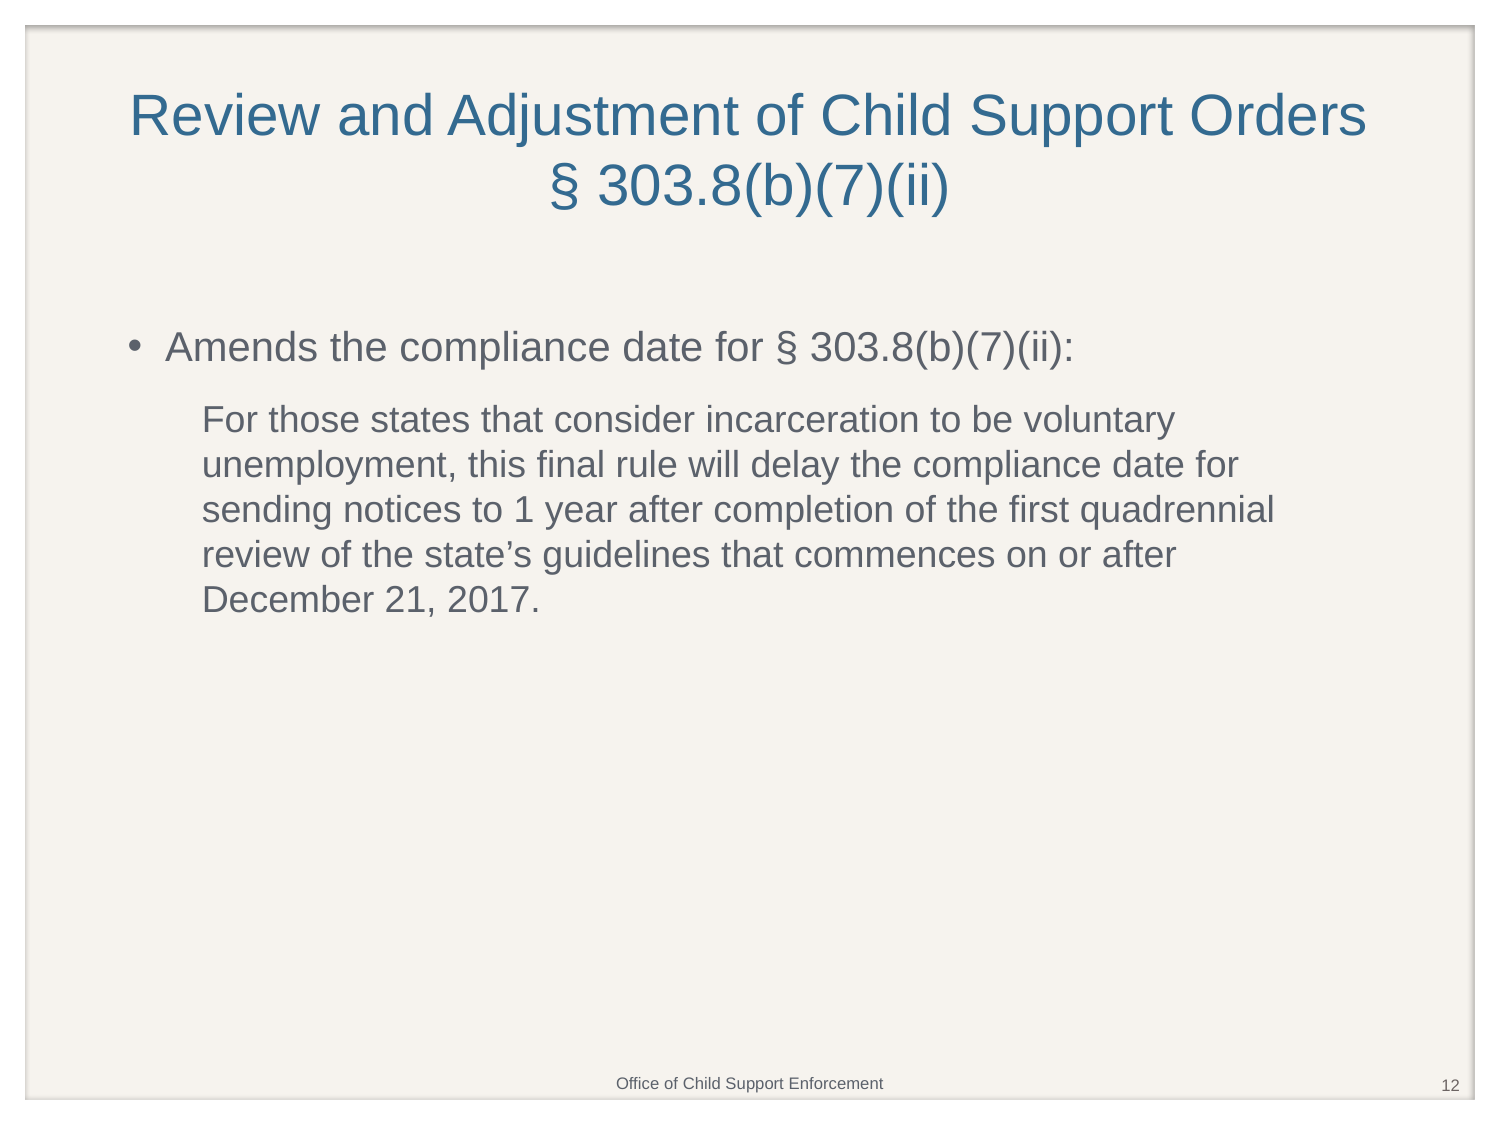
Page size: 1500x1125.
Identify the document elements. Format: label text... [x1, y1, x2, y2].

slide_number 12 [1125, 1067, 1475, 1103]
title Review and Adjustment of Child Support Orders § 303.8(b)(7)(ii) [112, 68, 1388, 225]
list Amends the compliance date for § 303.8(b)(7)(ii): For those states that consider incarceration to be voluntary unemployment, this final rule will delay the compliance date for sending notices to 1 year after completion of the first quadrennial review of the state’s guidelines that commences on or after December 21, 2017. [112, 312, 1350, 1013]
